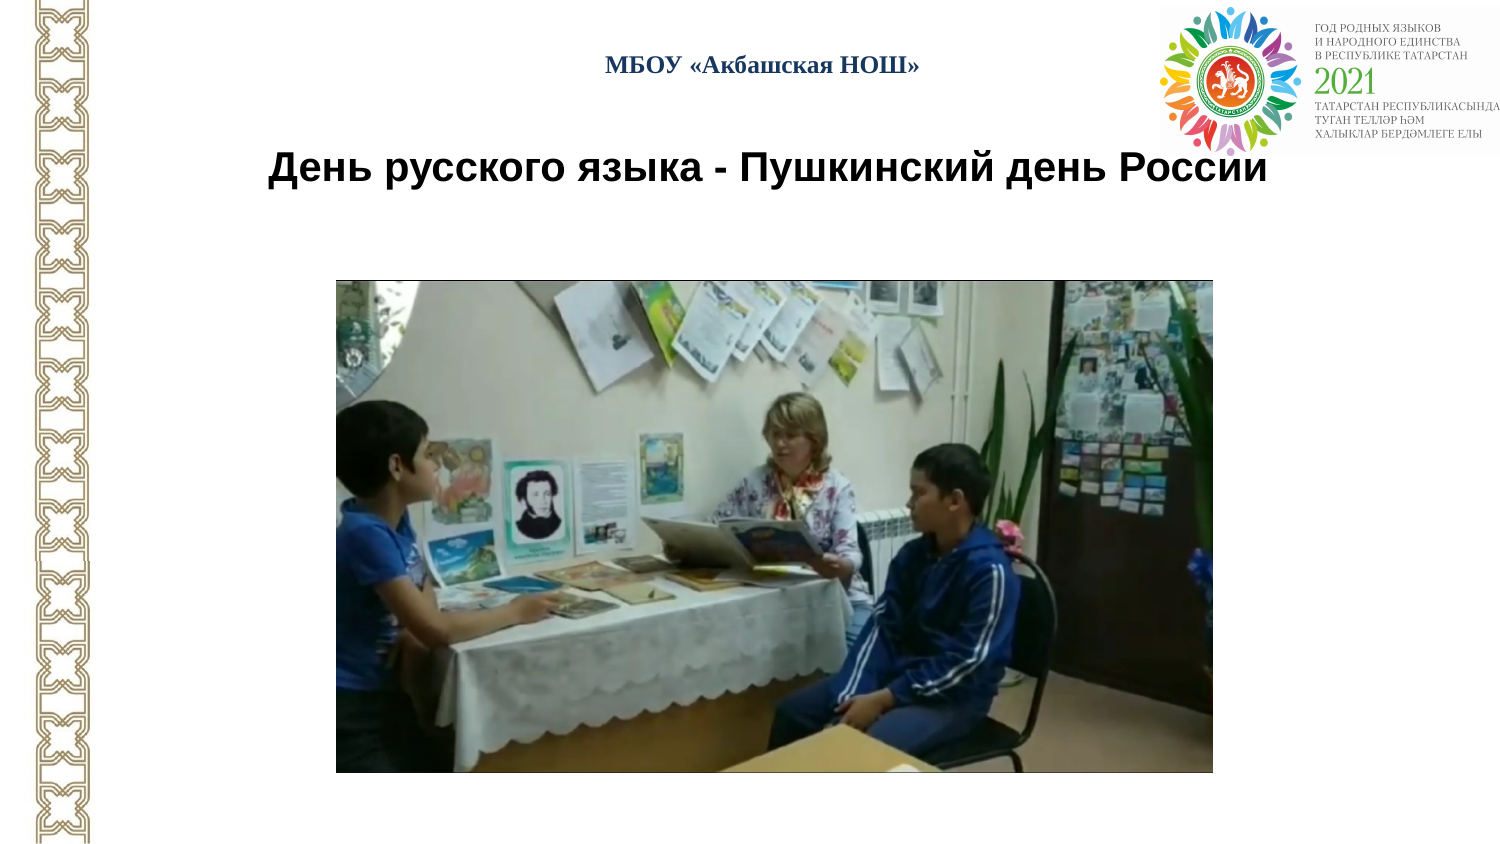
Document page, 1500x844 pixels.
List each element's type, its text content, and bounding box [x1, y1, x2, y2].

picture [0, 0, 1500, 844]
text_box МБОУ «Акбашская НОШ» [100, 40, 1155, 87]
title День русского языка - Пушкинский день России [153, 105, 1384, 198]
slide_number 3 [1149, 1, 1500, 40]
